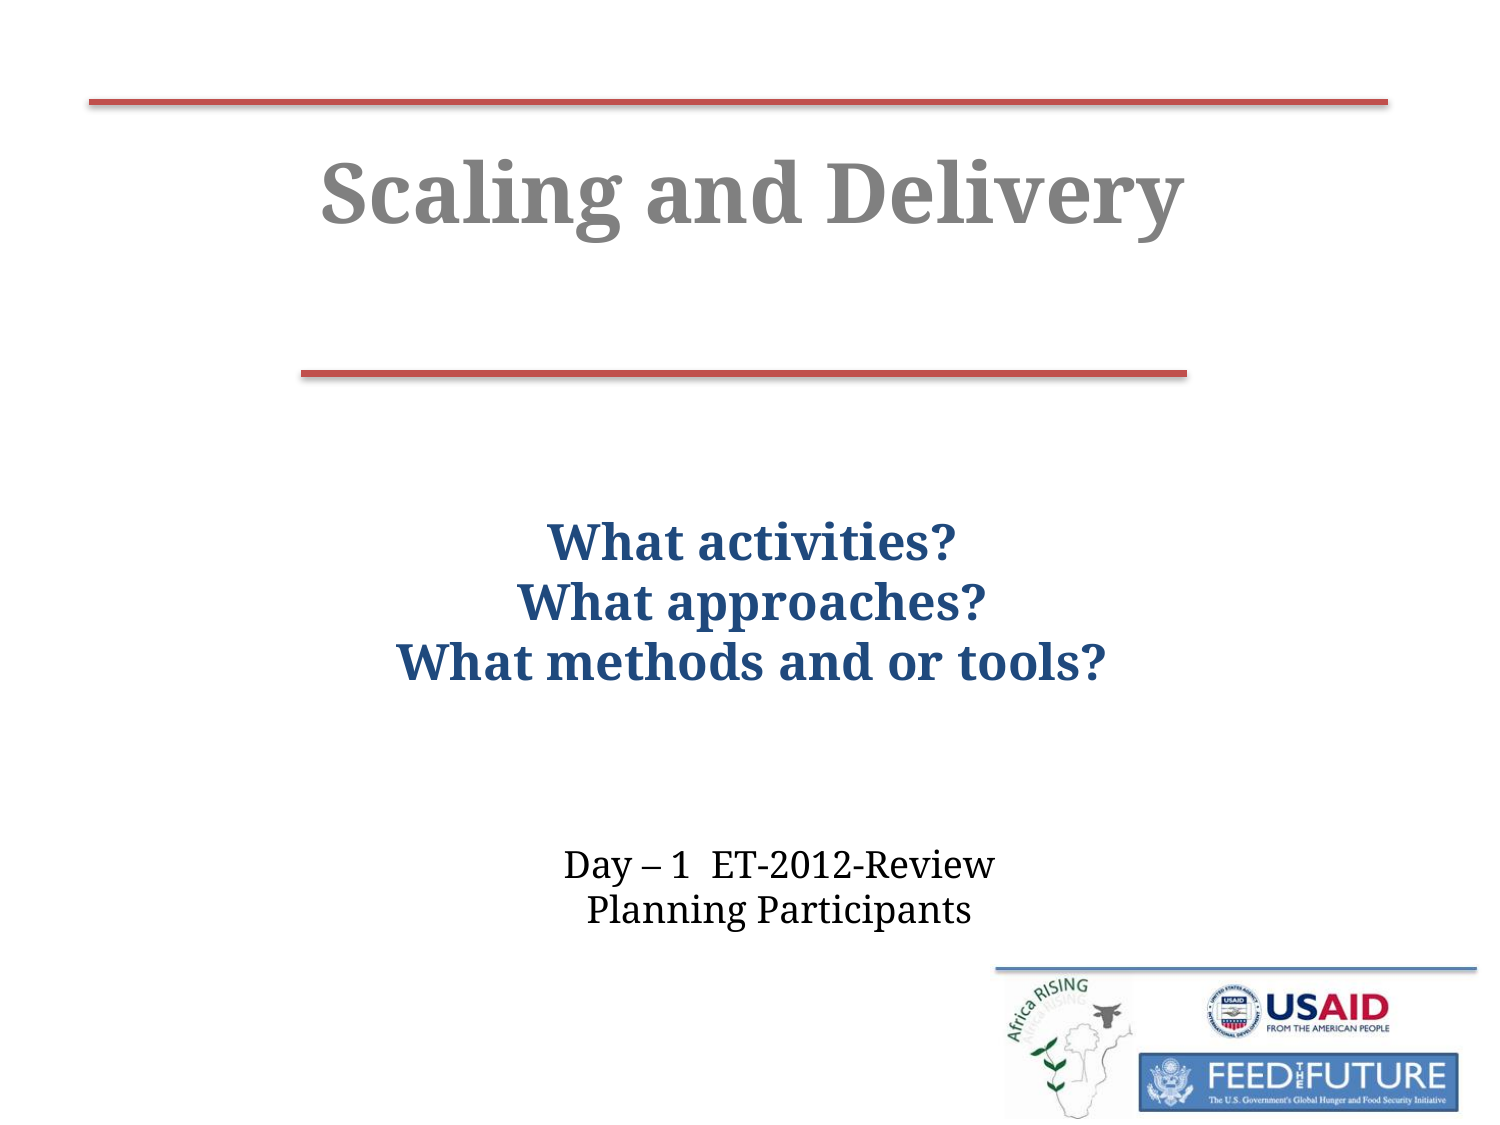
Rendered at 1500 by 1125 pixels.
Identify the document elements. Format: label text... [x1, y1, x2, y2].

text_box What activities? What approaches? What methods and or tools? [382, 503, 1124, 699]
text_box Day – 1 ET-2012-Review Planning Participants [513, 834, 1046, 939]
picture [990, 963, 1483, 1119]
text_box Scaling and Delivery [305, 132, 1200, 248]
